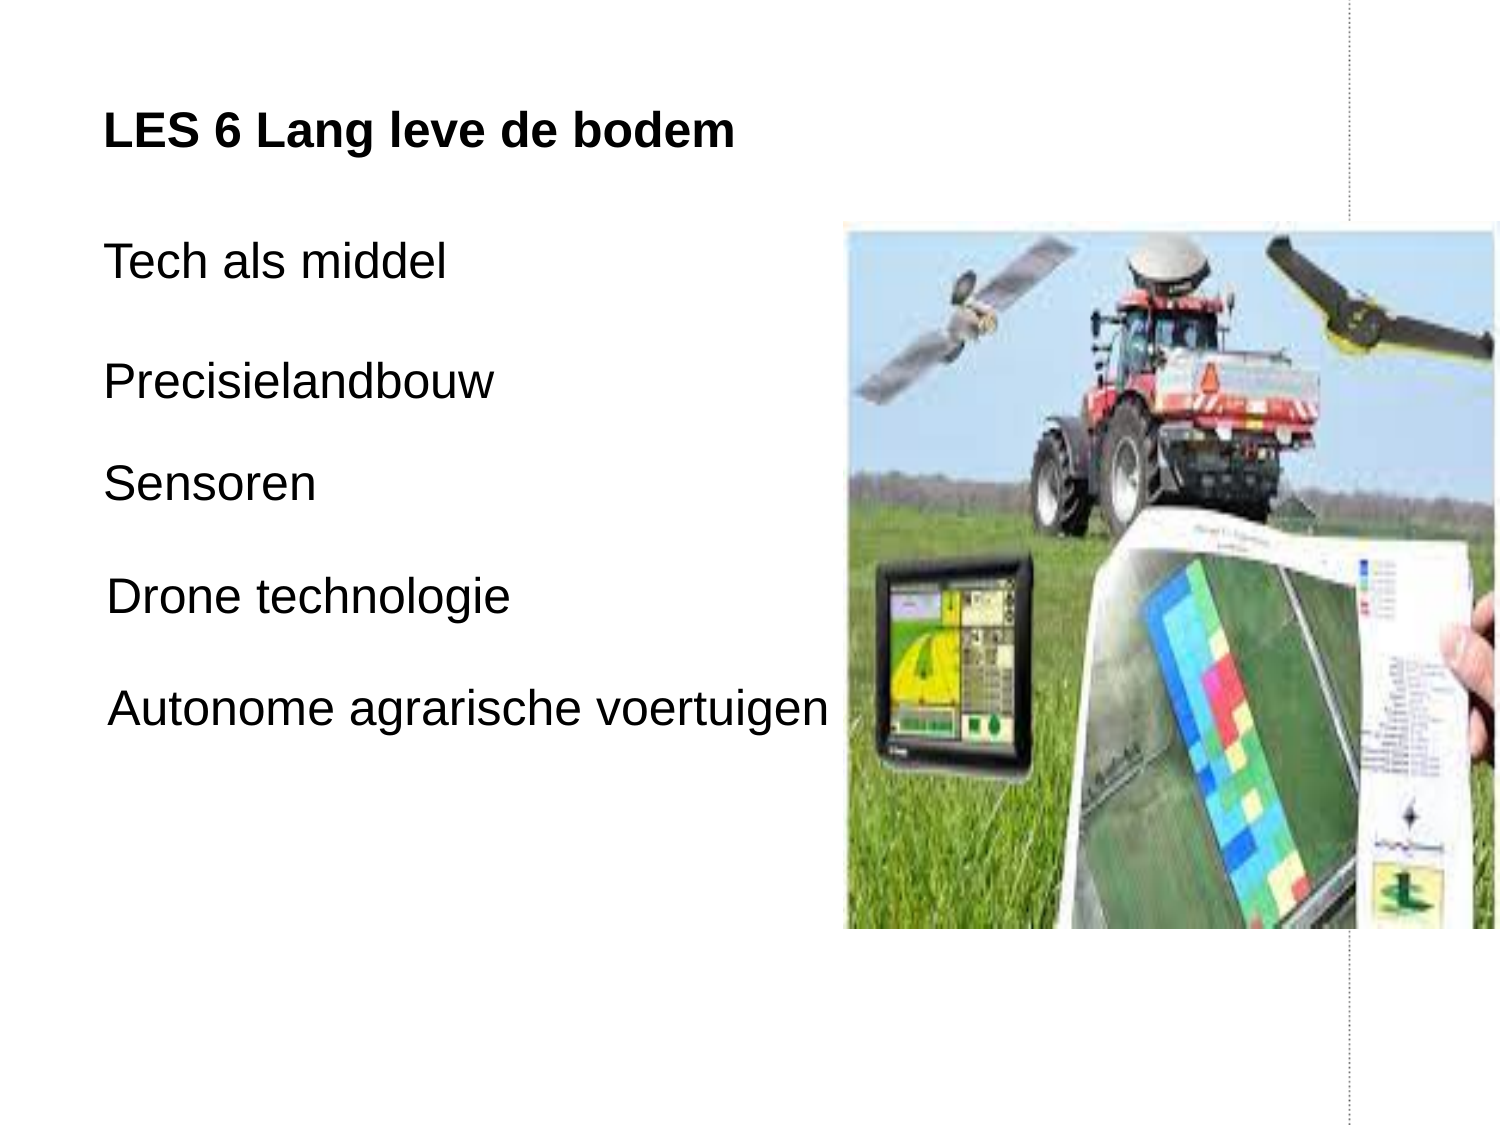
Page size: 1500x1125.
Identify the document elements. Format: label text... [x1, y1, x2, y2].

text_box Tech als middel Precisielandbouw [88, 221, 843, 417]
text_box Sensoren [88, 443, 843, 519]
text_box Autonome agrarische voertuigen [92, 667, 843, 743]
text_box LES 6 Lang leve de bodem [88, 89, 1187, 165]
picture [843, 0, 1500, 1125]
text_box Drone technologie [91, 555, 527, 631]
